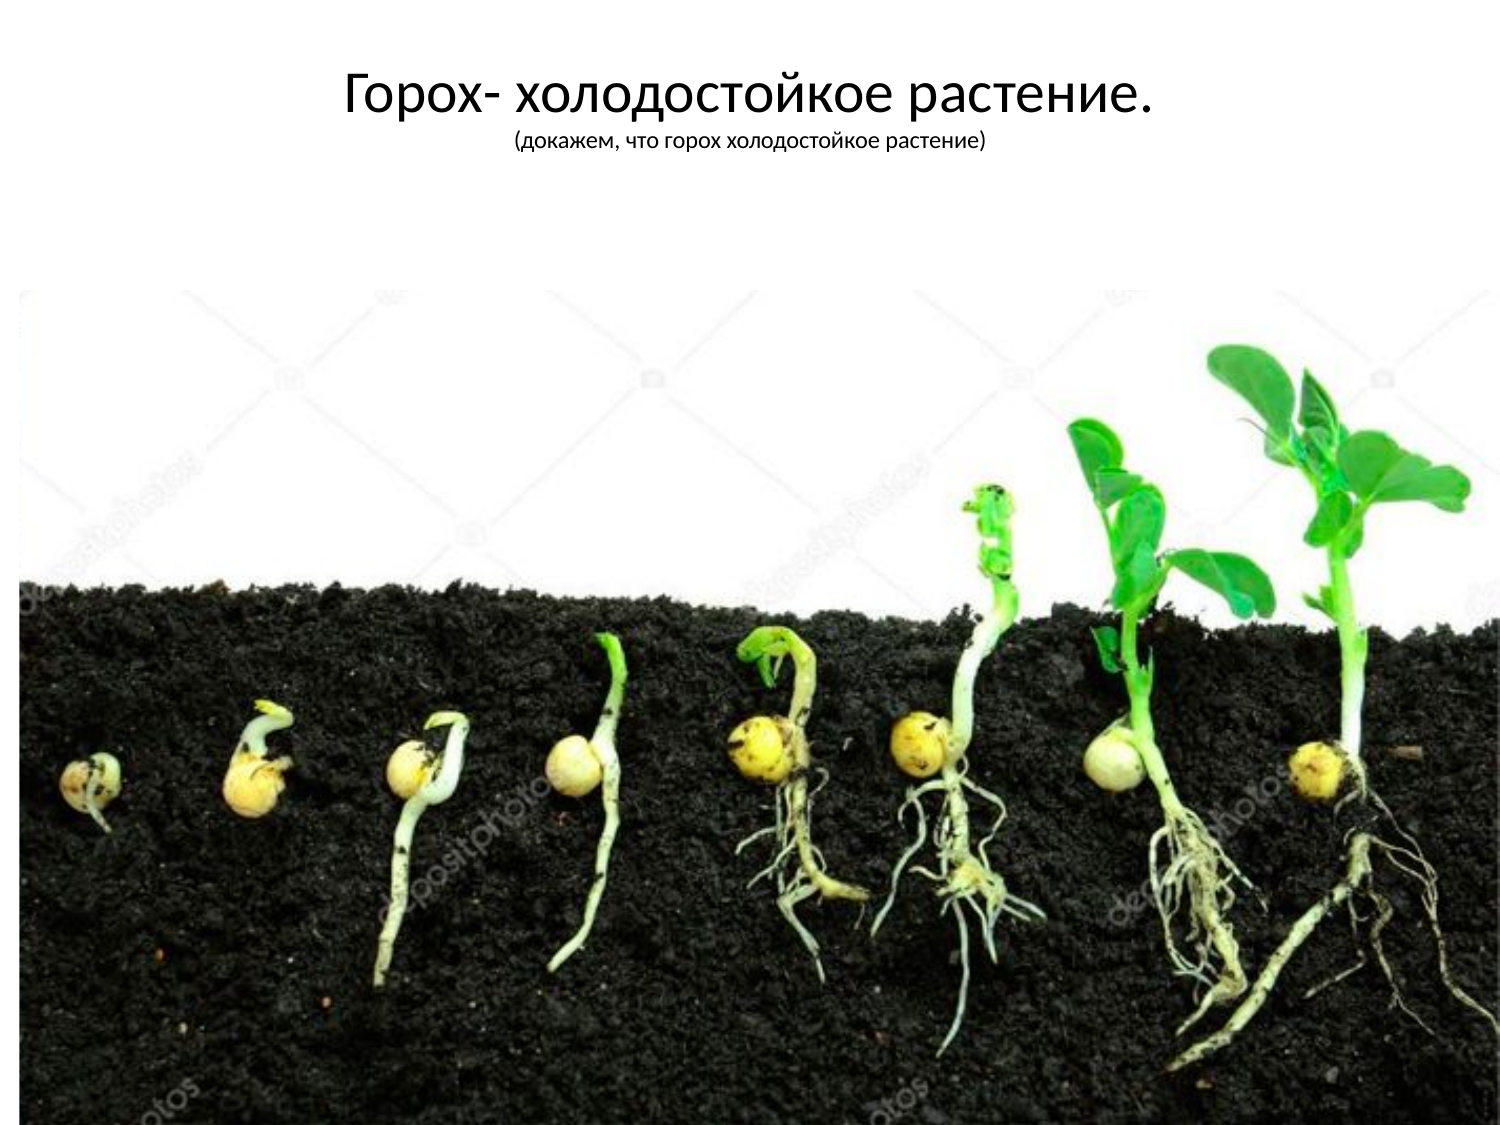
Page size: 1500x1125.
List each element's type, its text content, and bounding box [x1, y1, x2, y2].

title Горох- холодостойкое растение. (докажем, что горох холодостойкое растение) [75, 45, 1425, 233]
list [19, 290, 1500, 1125]
